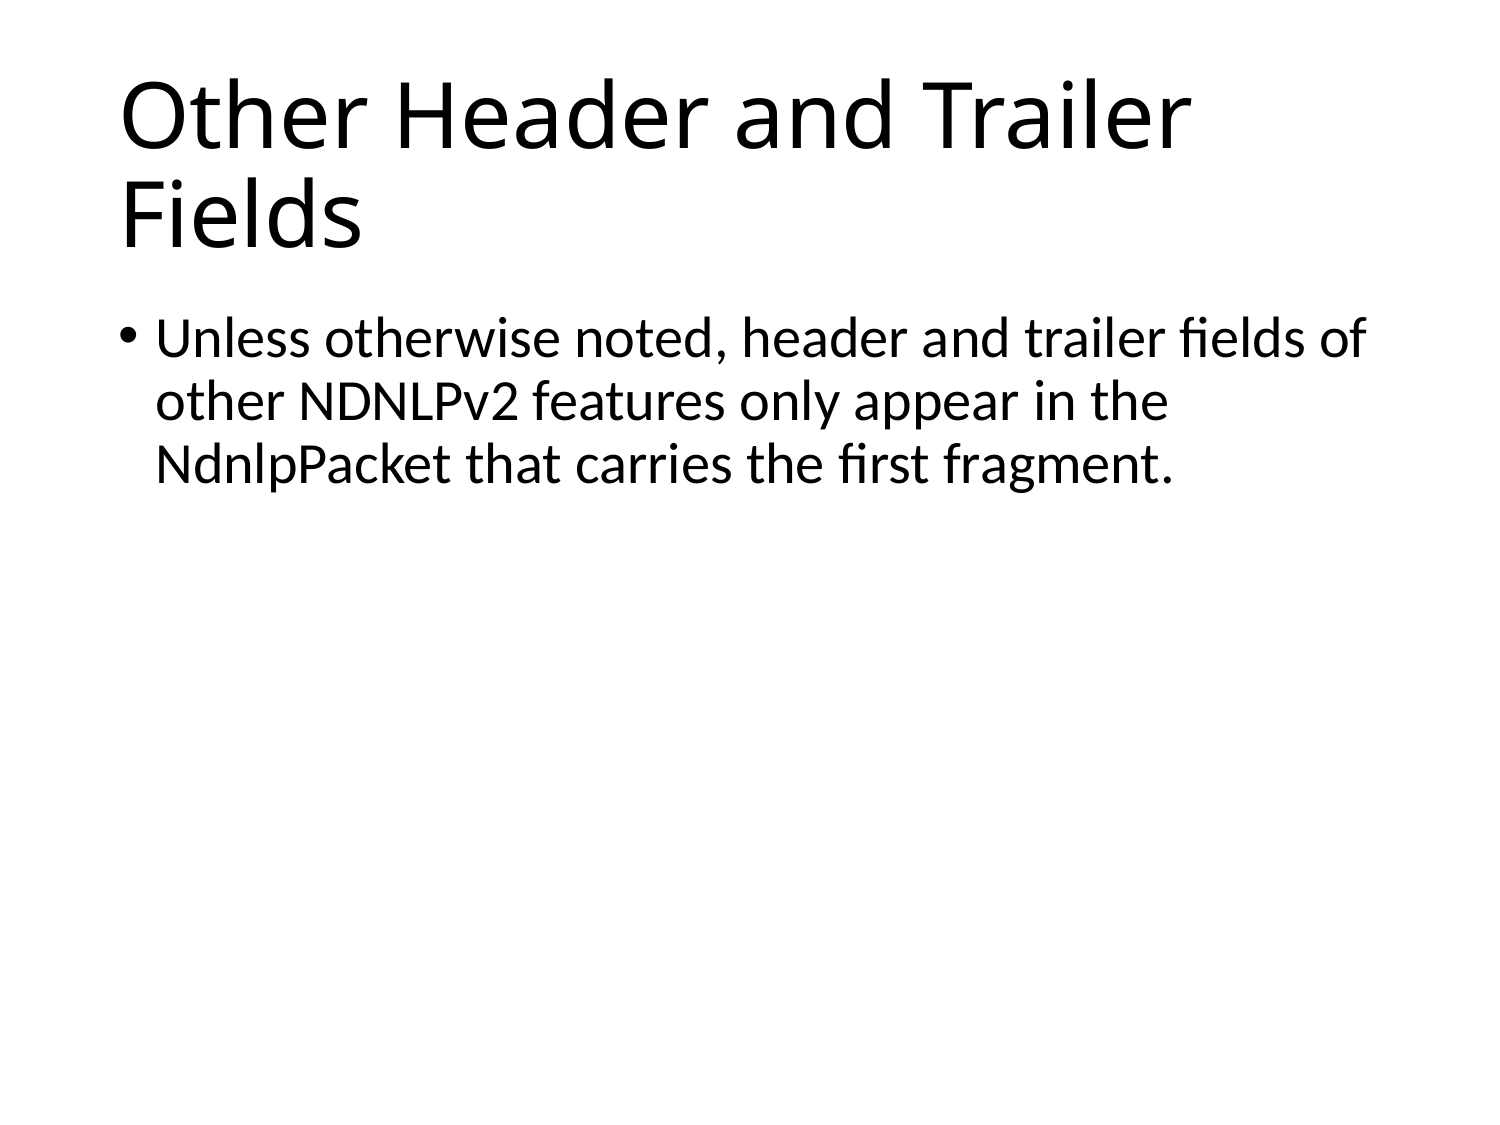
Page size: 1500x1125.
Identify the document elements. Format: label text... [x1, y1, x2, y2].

list Unless otherwise noted, header and trailer fields of other NDNLPv2 features only appear in the NdnlpPacket that carries the first fragment. [103, 299, 1397, 1014]
title Other Header and Trailer Fields [103, 59, 1397, 278]
